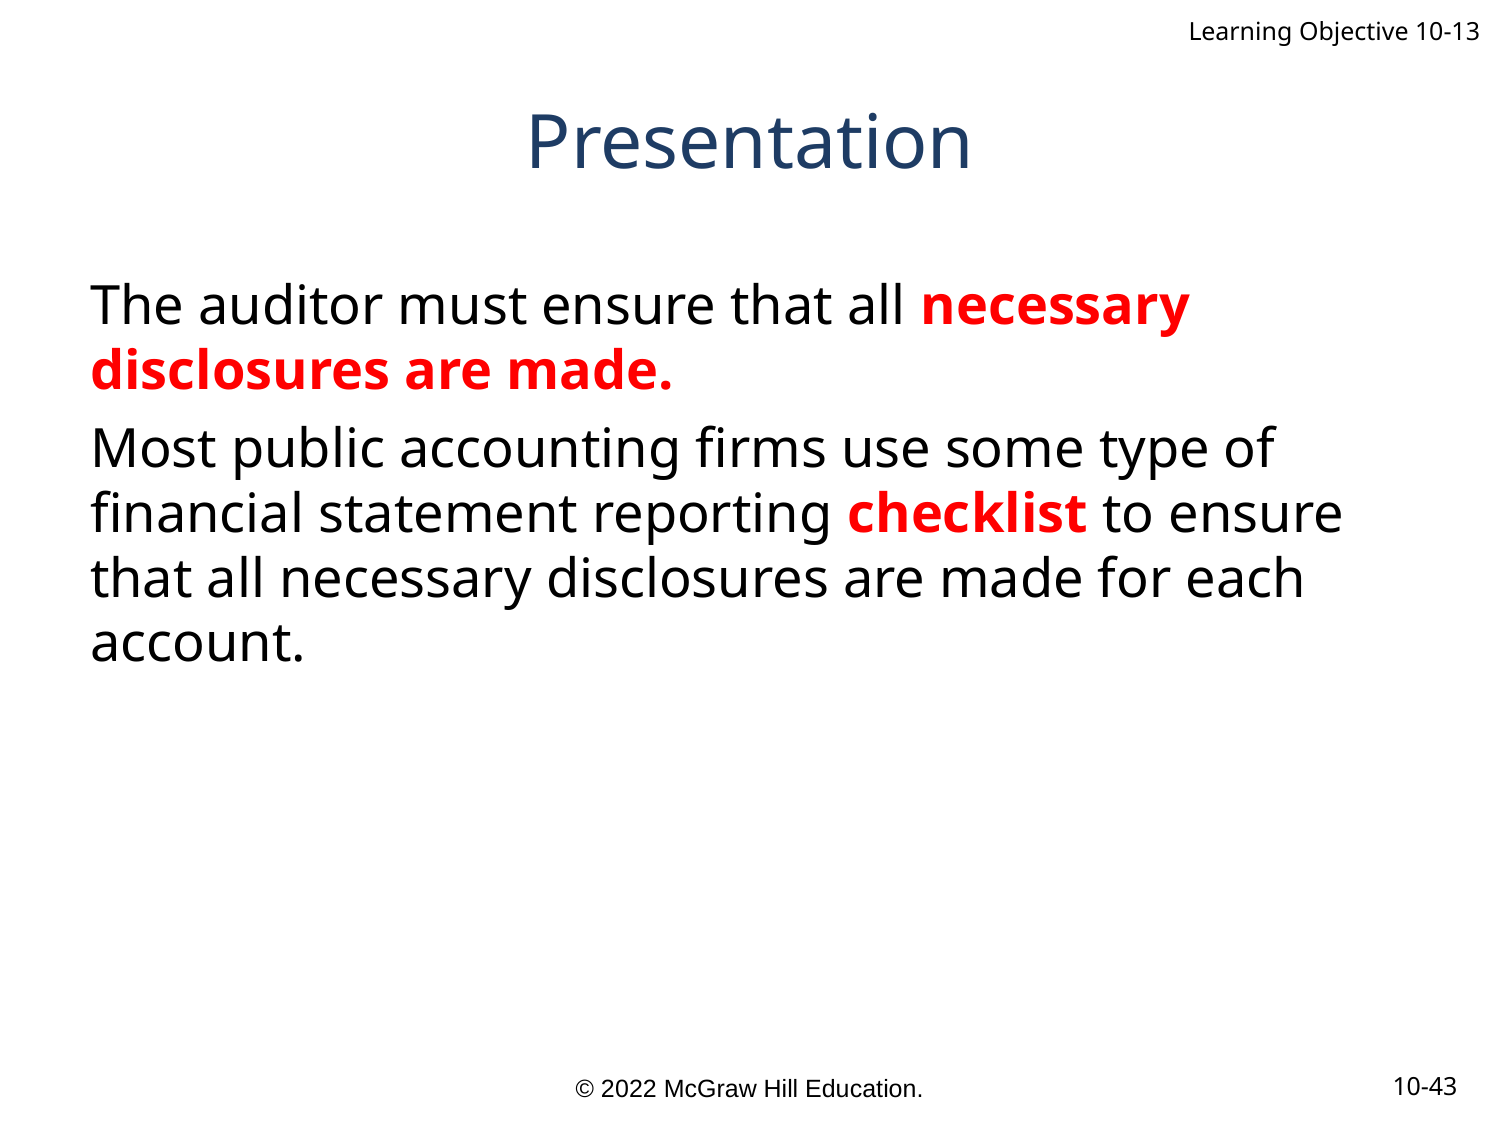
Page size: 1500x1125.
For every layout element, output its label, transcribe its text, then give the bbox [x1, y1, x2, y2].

title Presentation [75, 45, 1425, 233]
list Learning Objective 10-13 [908, 1, 1496, 60]
list The auditor must ensure that all necessary disclosures are made. Most public accounting firms use some type of financial statement reporting checklist to ensure that all necessary disclosures are made for each account. [75, 262, 1425, 1050]
